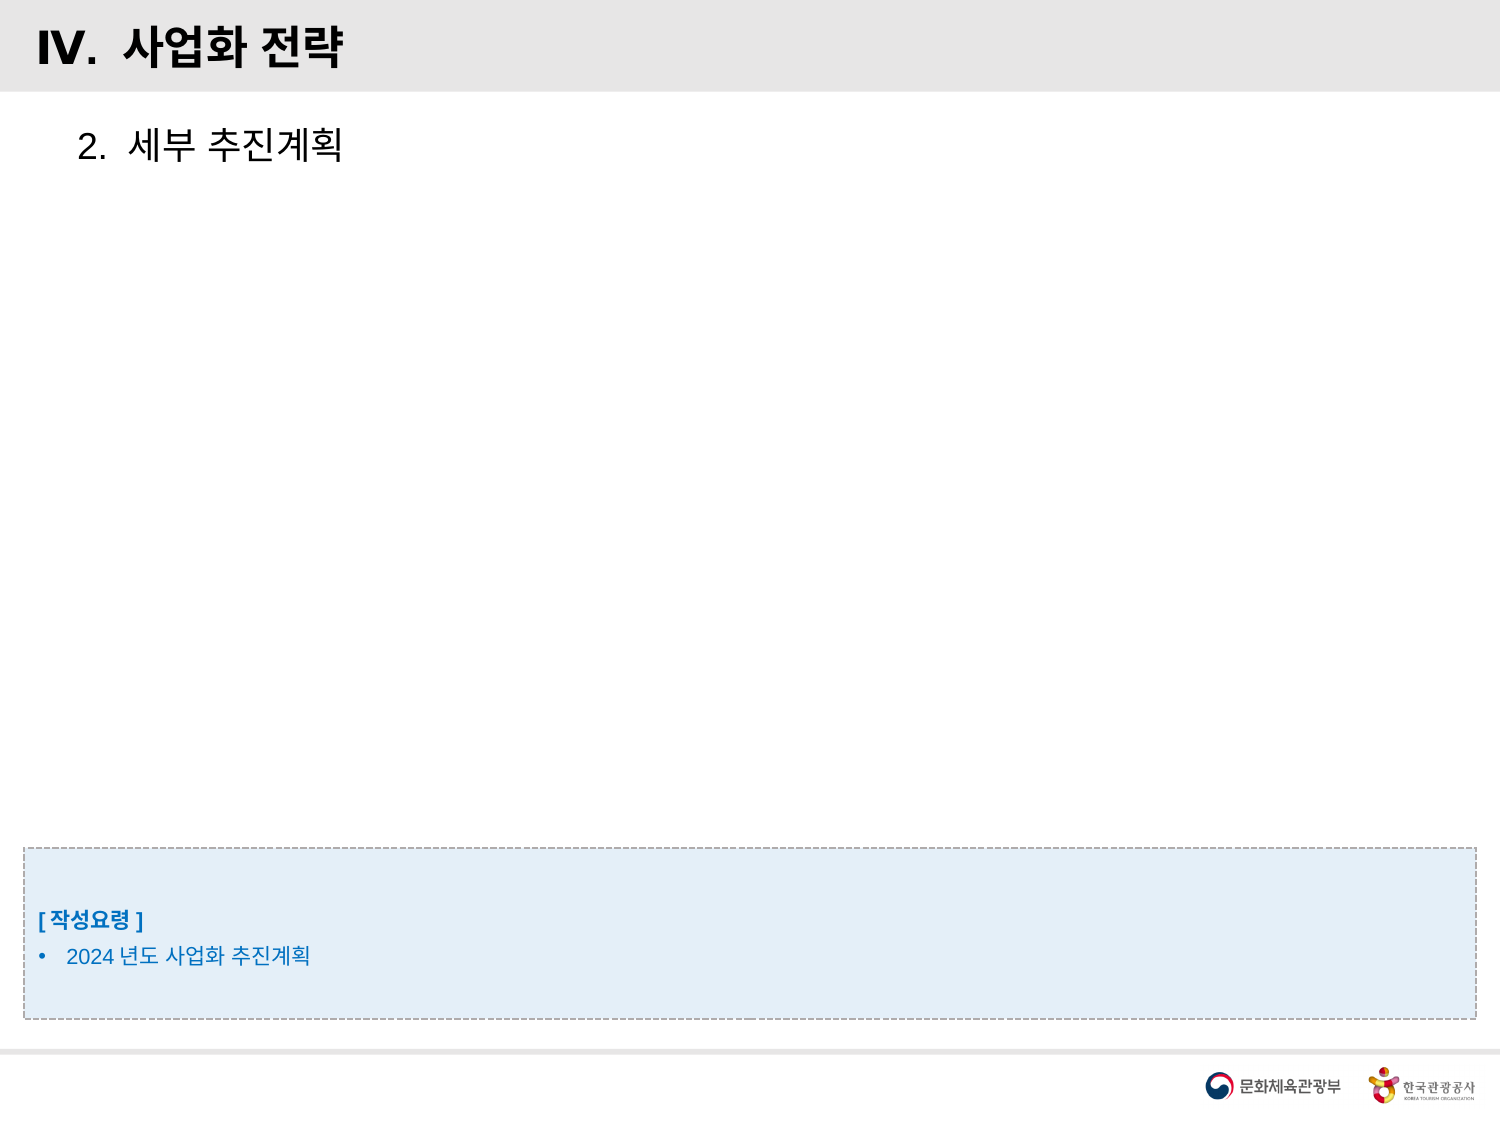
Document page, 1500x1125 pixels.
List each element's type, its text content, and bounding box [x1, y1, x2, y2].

text_box [작성요령] 2024년도 사업화 추진계획 [23, 847, 1477, 1020]
text_box 2. 세부 추진계획 [61, 108, 1500, 181]
picture [1200, 1064, 1486, 1109]
text_box Ⅳ. 사업화 전략 [0, 0, 1500, 93]
